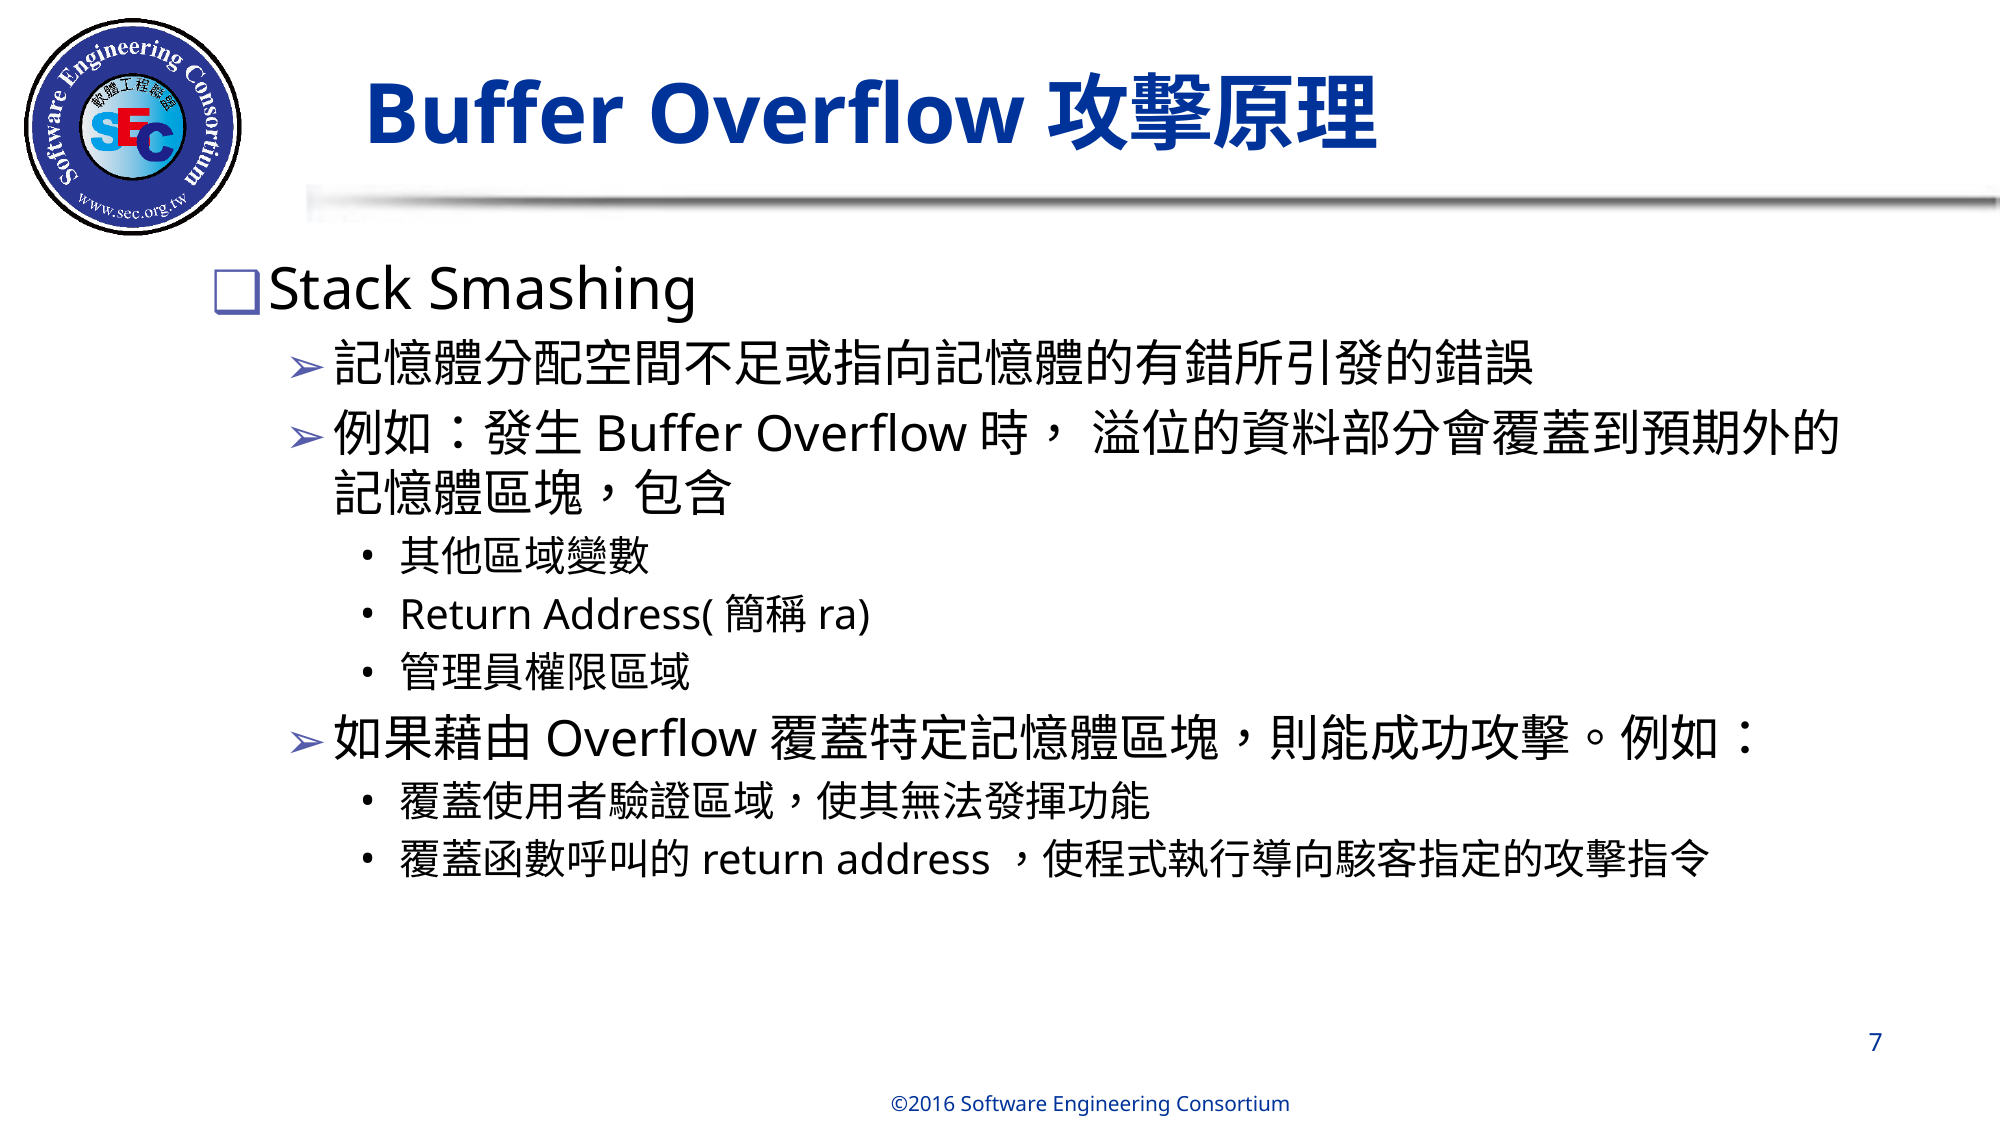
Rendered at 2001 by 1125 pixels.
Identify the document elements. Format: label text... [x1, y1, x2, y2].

picture [306, 184, 2000, 223]
slide_number ‹#› [1481, 1019, 1898, 1094]
title Buffer Overflow攻擊原理 [348, 42, 2000, 179]
list Stack Smashing 記憶體分配空間不足或指向記憶體的有錯所引發的錯誤 例如：發生Buffer Overflow時， 溢位的資料部分會覆蓋到預期外的記憶體區塊，包含 其他區域變數 Return Address(簡稱ra) 管理員權限區域 如果藉由Overflow覆蓋特定記憶體區塊，則能成功攻擊。例如： 覆蓋使用者驗證區域，使其無法發揮功能 覆蓋函數呼叫的return address，使程式執行導向駭客指定的攻擊指令 [196, 243, 1898, 1000]
picture [0, 0, 265, 259]
